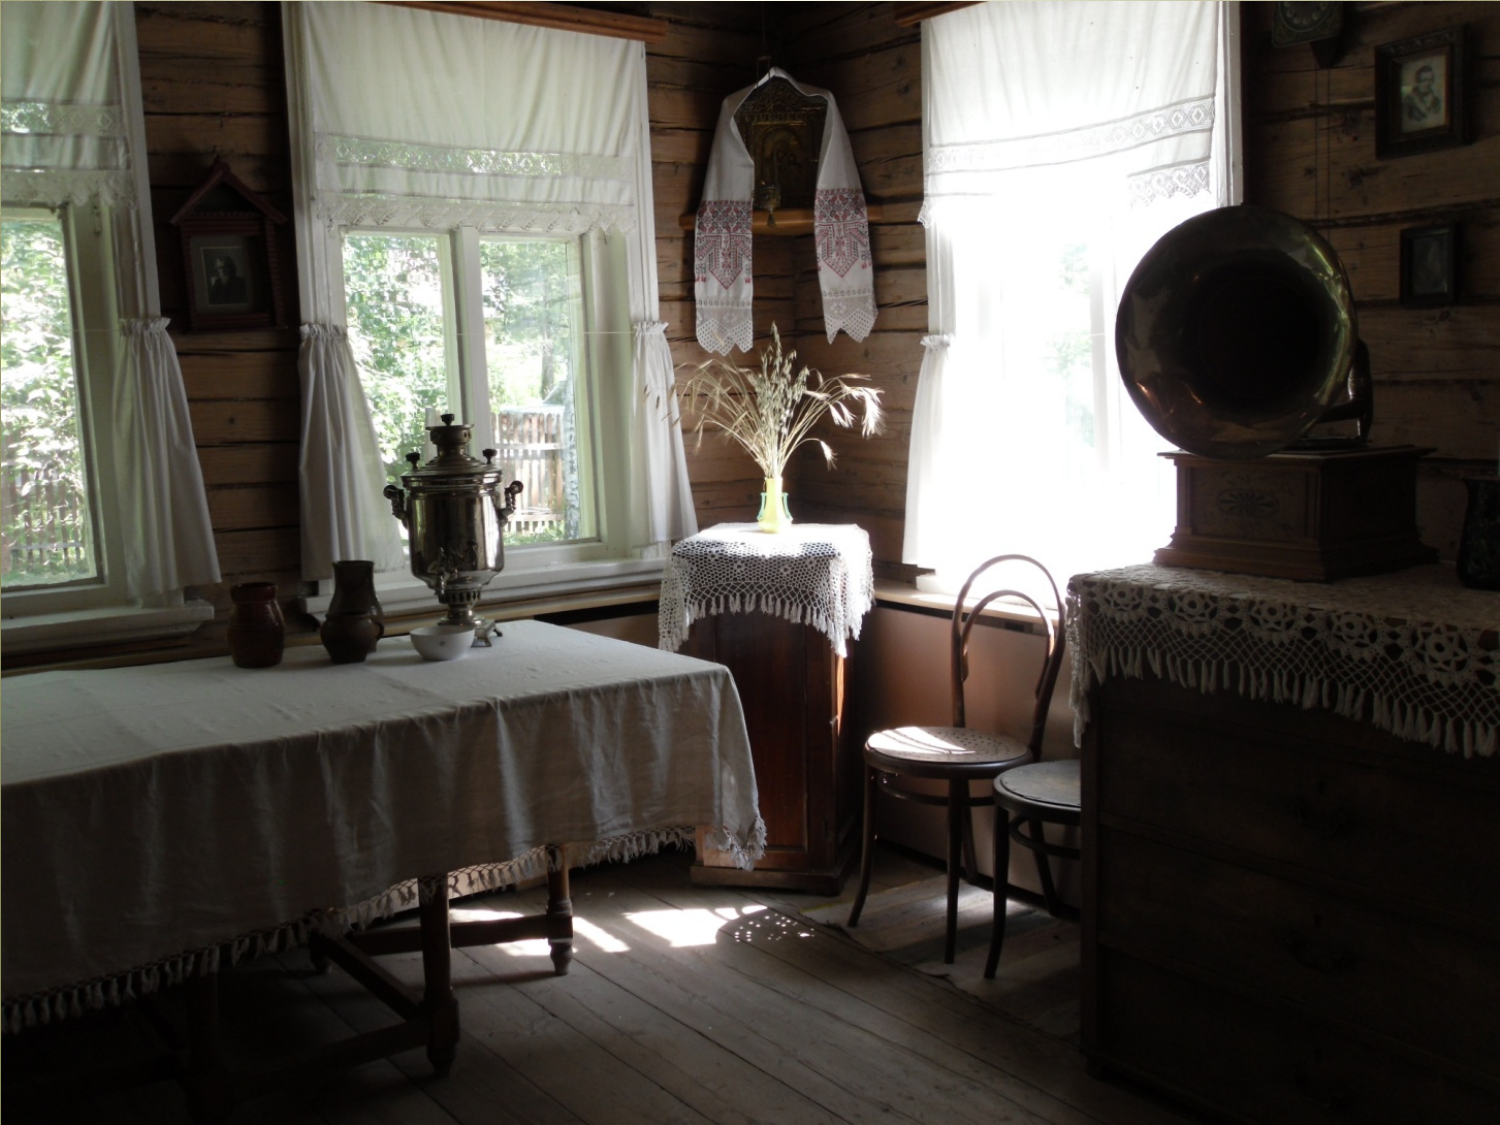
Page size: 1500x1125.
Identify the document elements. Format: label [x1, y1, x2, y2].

list [1, 1, 1500, 1125]
